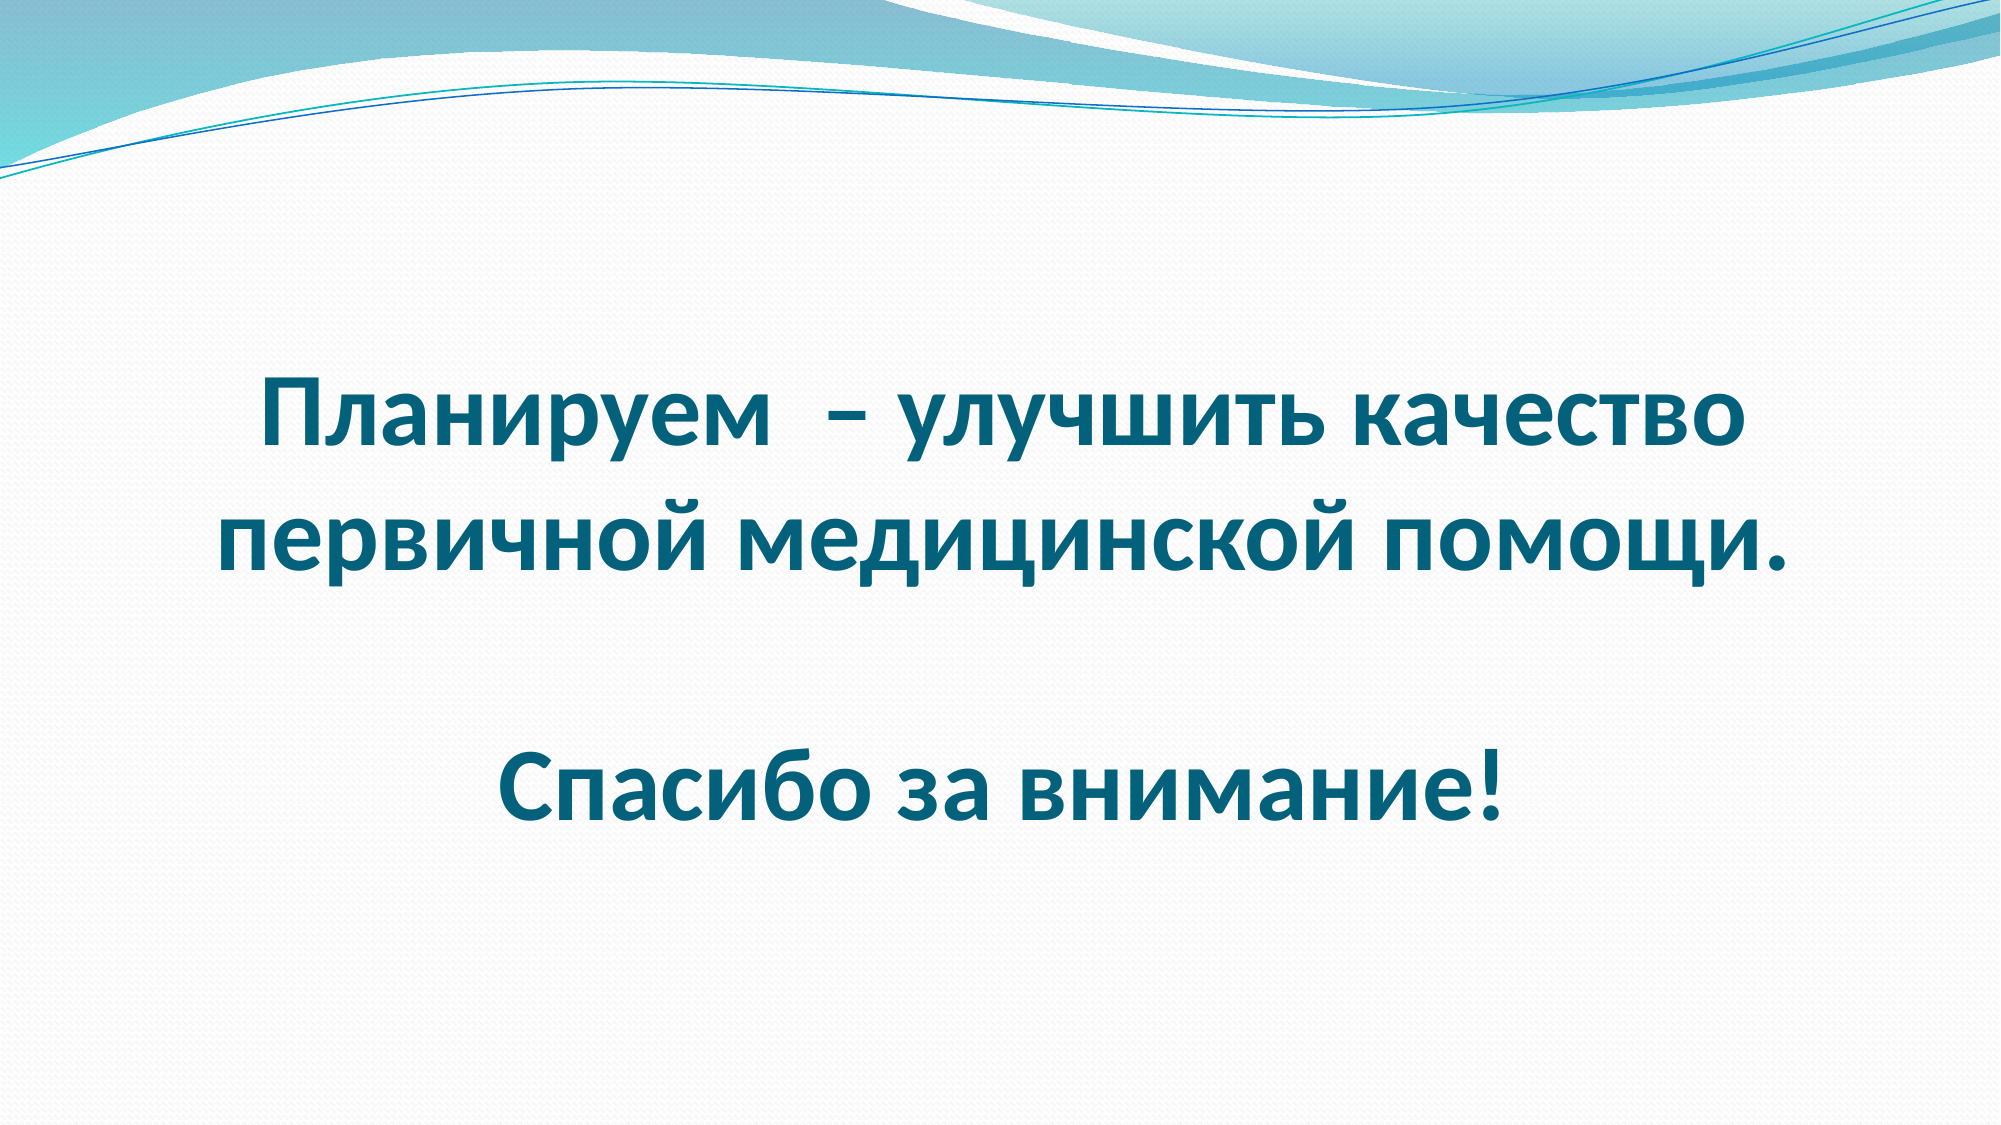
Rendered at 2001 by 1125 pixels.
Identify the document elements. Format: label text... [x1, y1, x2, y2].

title Планируем – улучшить качество первичной медицинской помощи. Спасибо за внимание! [141, 57, 1867, 842]
